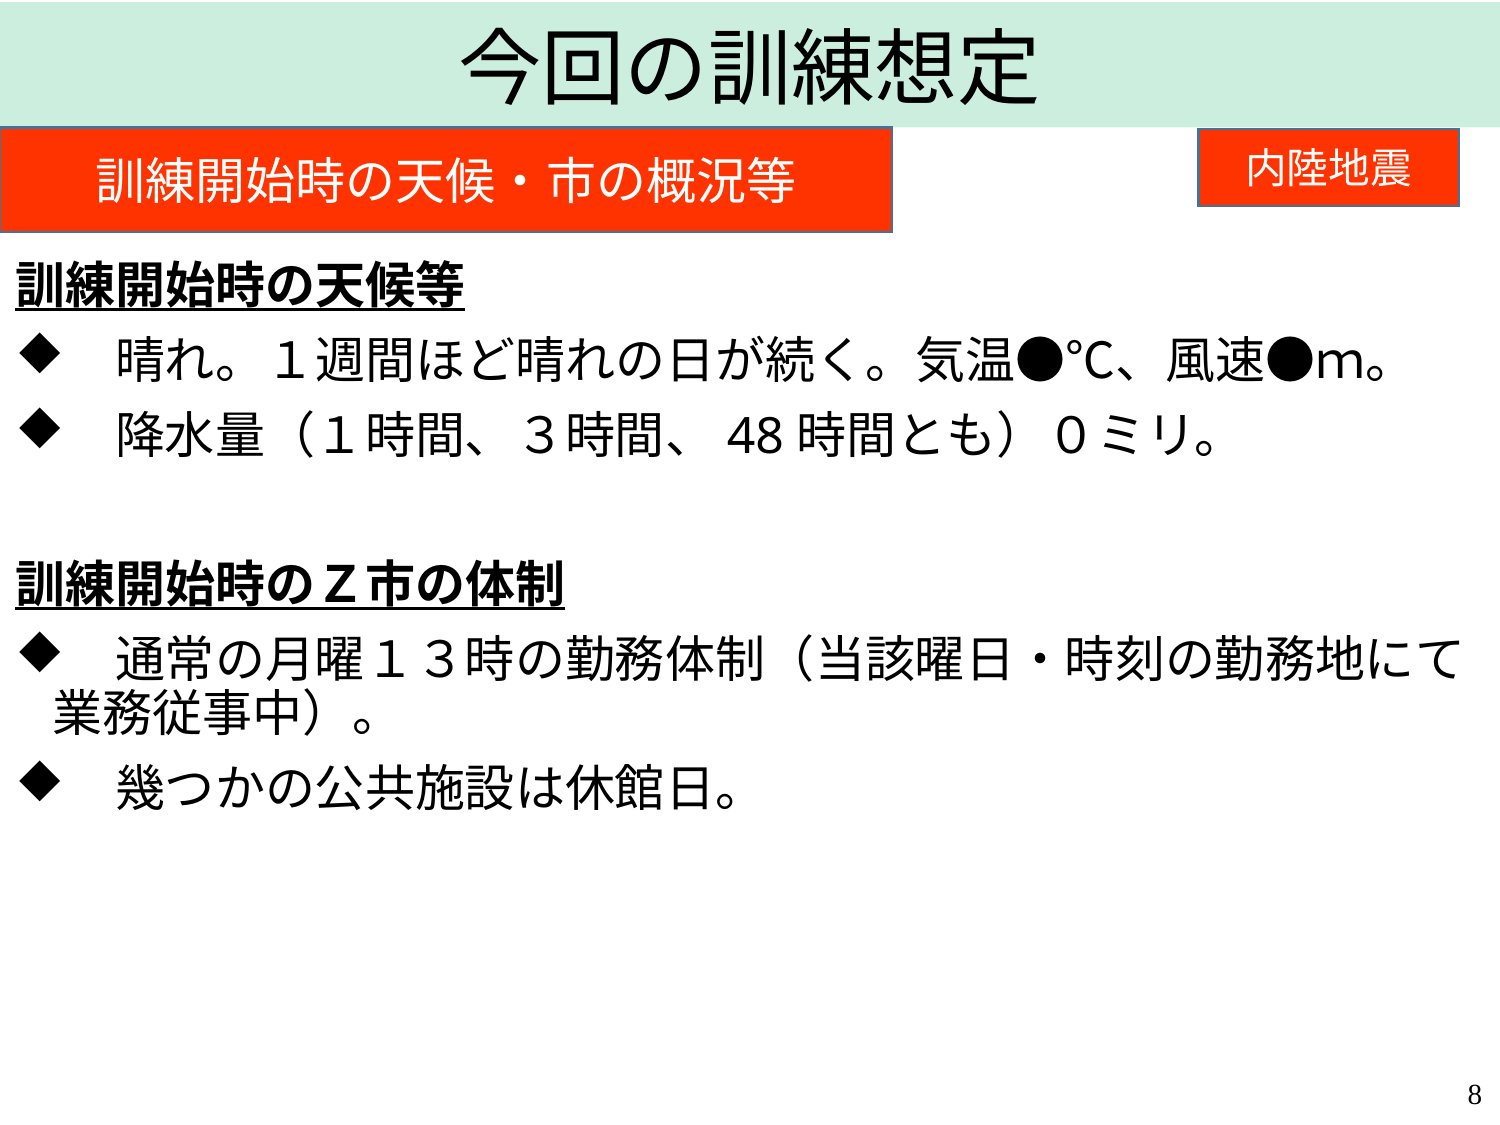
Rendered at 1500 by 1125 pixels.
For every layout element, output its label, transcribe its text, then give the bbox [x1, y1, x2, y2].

list 訓練開始時の天候等 晴れ。１週間ほど晴れの日が続く。気温●℃、風速●ｍ。 降水量（１時間、３時間、48時間とも）０ミリ。 訓練開始時のＺ市の体制 通常の月曜１３時の勤務体制（当該曜日・時刻の勤務地にて業務従事中）。 幾つかの公共施設は休館日。 [0, 252, 1500, 1024]
text_box 訓練開始時の天候・市の概況等 [0, 126, 893, 233]
text_box 内陸地震 [1197, 128, 1460, 207]
text_box 今回の訓練想定 [0, 2, 1500, 128]
slide_number 7 [1159, 1062, 1498, 1123]
